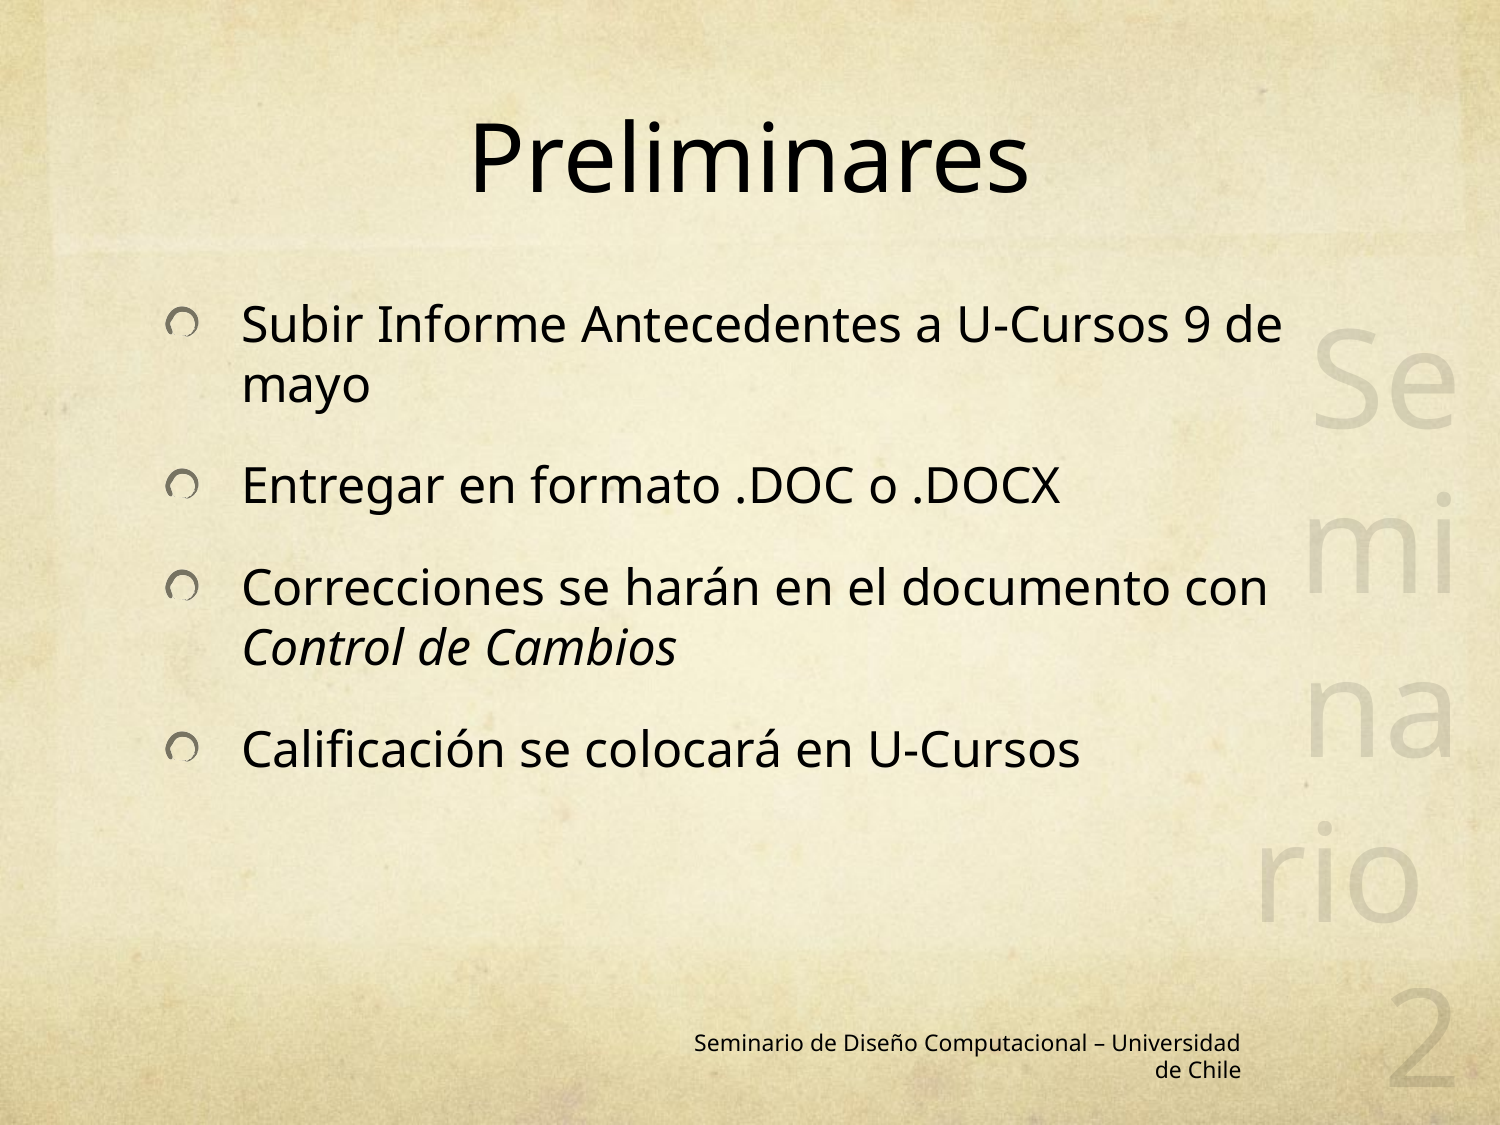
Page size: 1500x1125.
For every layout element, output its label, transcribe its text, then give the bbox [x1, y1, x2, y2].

title Preliminares [150, 82, 1350, 225]
picture [0, 0, 1500, 1125]
footer Seminario de Diseño Computacional – Universidad de Chile [646, 1034, 1257, 1077]
list Subir Informe Antecedentes a U-Cursos 9 de mayo Entregar en formato .DOC o .DOCX Correcciones se harán en el documento con Control de Cambios Calificación se colocará en U-Cursos [150, 284, 1233, 950]
slide_number Seminario 2 [1233, 225, 1478, 1038]
